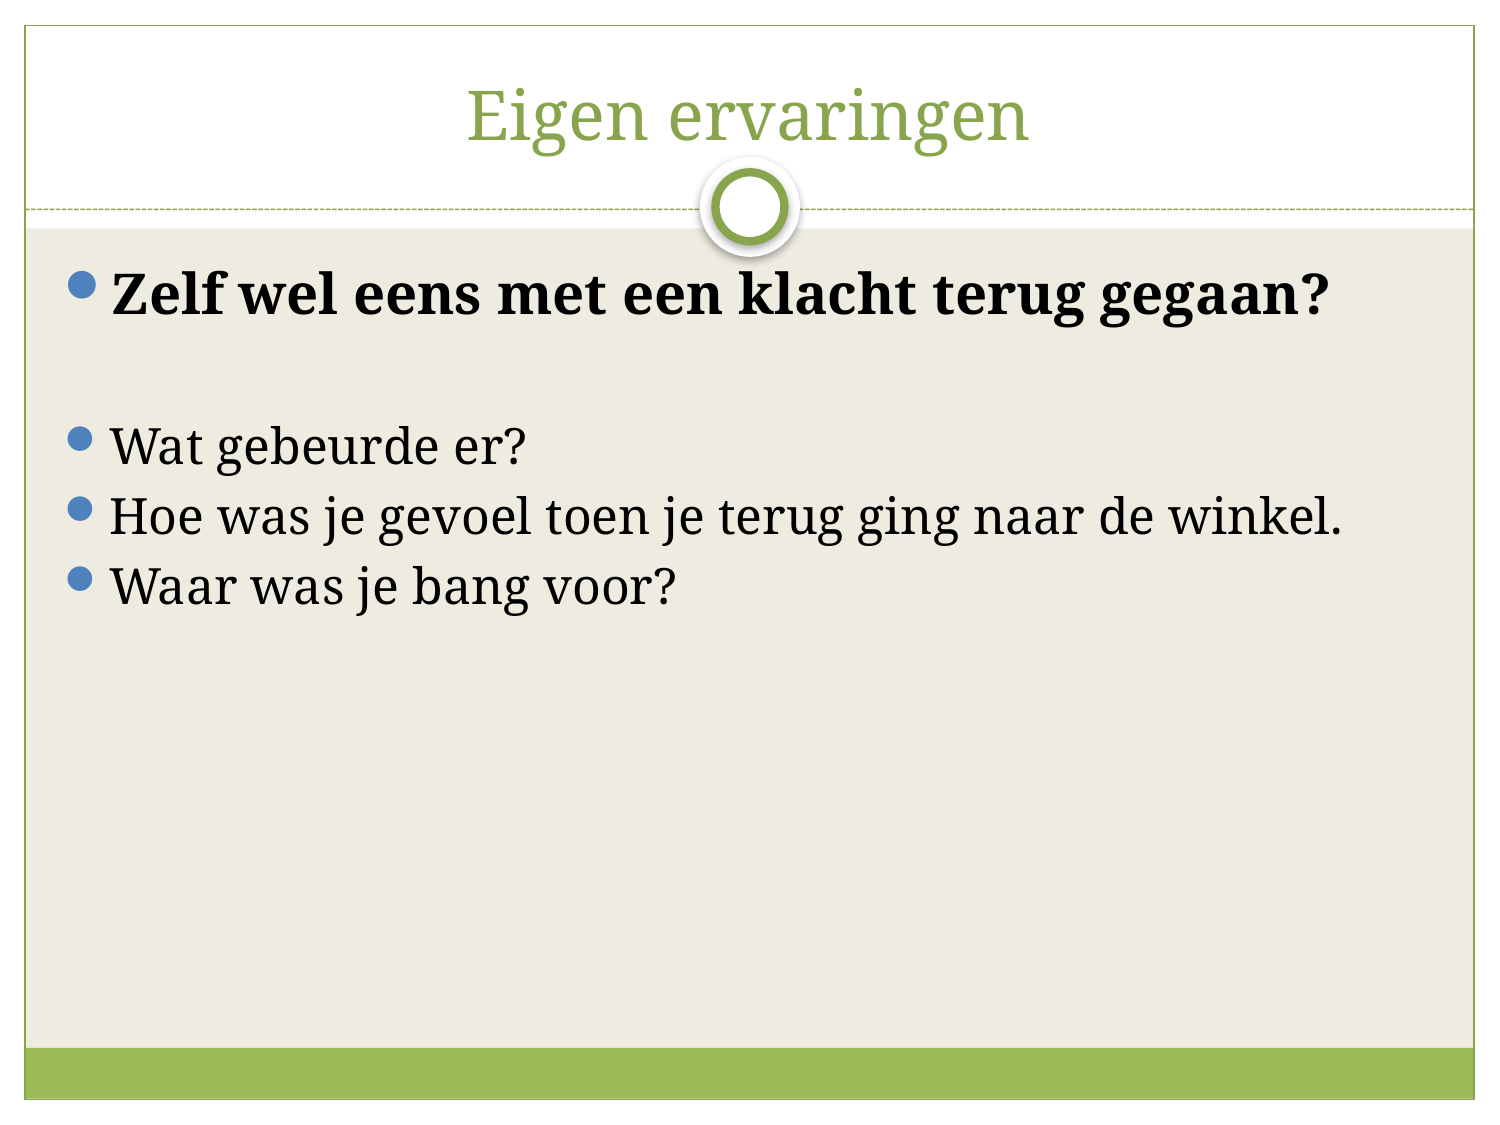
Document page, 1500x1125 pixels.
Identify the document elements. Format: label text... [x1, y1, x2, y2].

list Zelf wel eens met een klacht terug gegaan? Wat gebeurde er? Hoe was je gevoel toen je terug ging naar de winkel. Waar was je bang voor? [49, 250, 1445, 1001]
title Eigen ervaringen [49, 37, 1450, 162]
